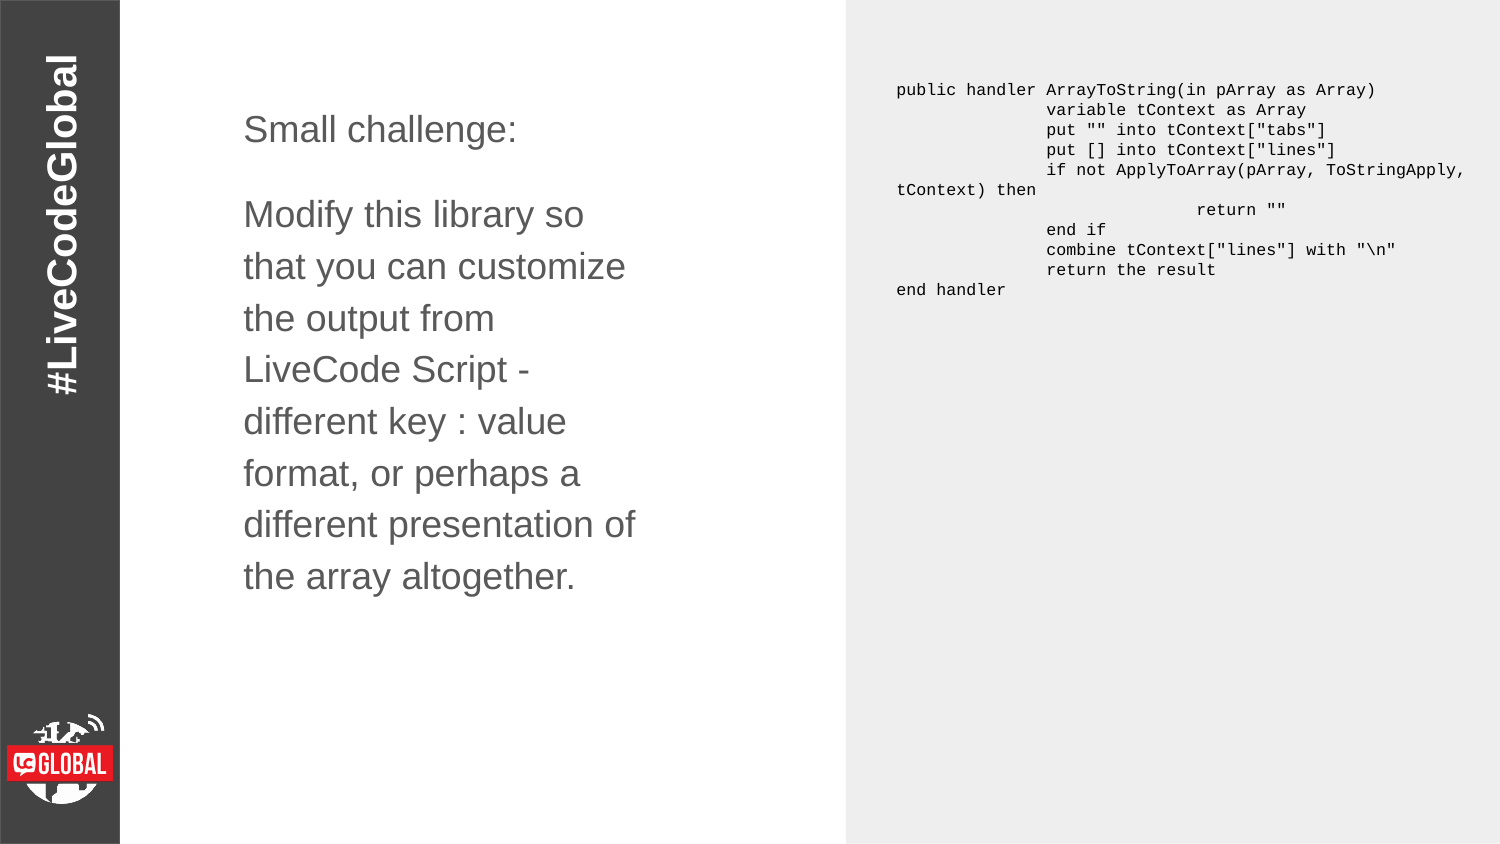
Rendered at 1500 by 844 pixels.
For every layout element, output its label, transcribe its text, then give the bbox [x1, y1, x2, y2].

subtitle Small challenge: Modify this library so that you can customize the output from LiveCode Script - different key : value format, or perhaps a different presentation of the array altogether. [228, 83, 671, 682]
text_box public handler ArrayToString(in pArray as Array) variable tContext as Array put "" into tContext["tabs"] put [] into tContext["lines"] if not ApplyToArray(pArray, ToStringApply, tContext) then return "" end if combine tContext["lines"] with "\n" return the result end handler [881, 43, 1490, 844]
picture [7, 714, 113, 804]
